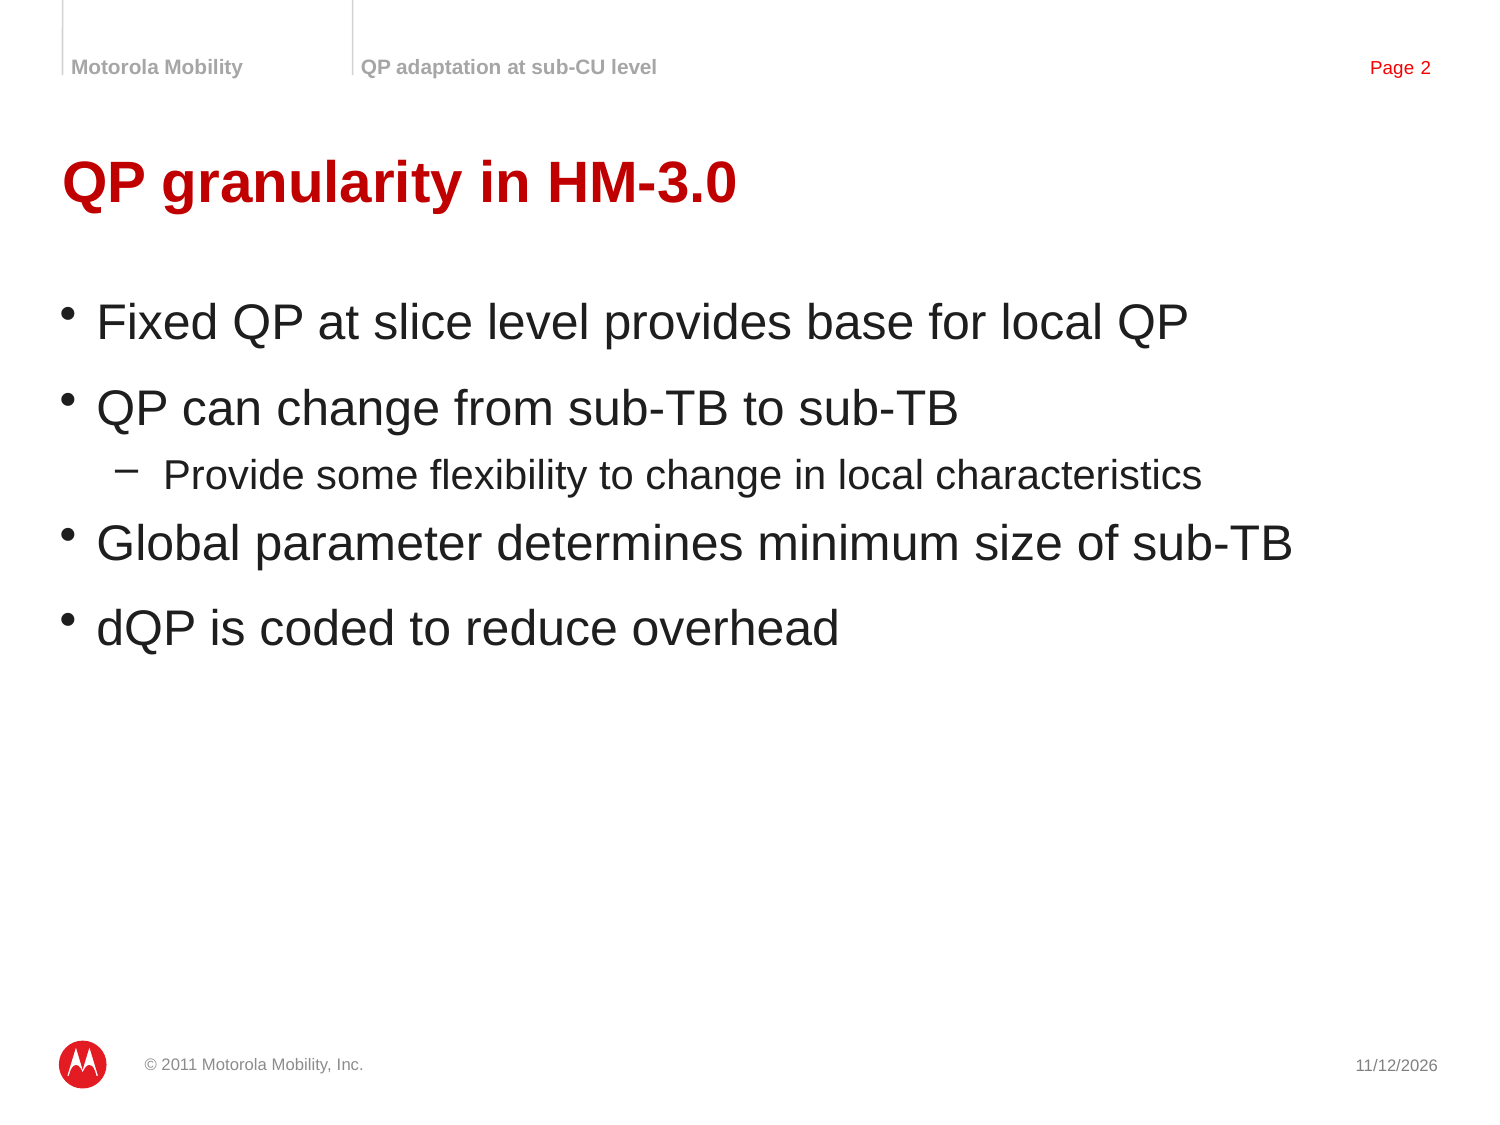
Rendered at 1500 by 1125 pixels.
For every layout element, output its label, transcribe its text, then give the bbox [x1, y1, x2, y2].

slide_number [1347, 1043, 1447, 1087]
title QP granularity in HM-3.0 [62, 78, 1439, 215]
list Fixed QP at slice level provides base for local QP QP can change from sub-TB to sub-TB Provide some flexibility to change in local characteristics Global parameter determines minimum size of sub-TB dQP is coded to reduce overhead [59, 289, 1436, 936]
footer © 2011 Motorola Mobility, Inc. [129, 1041, 605, 1086]
